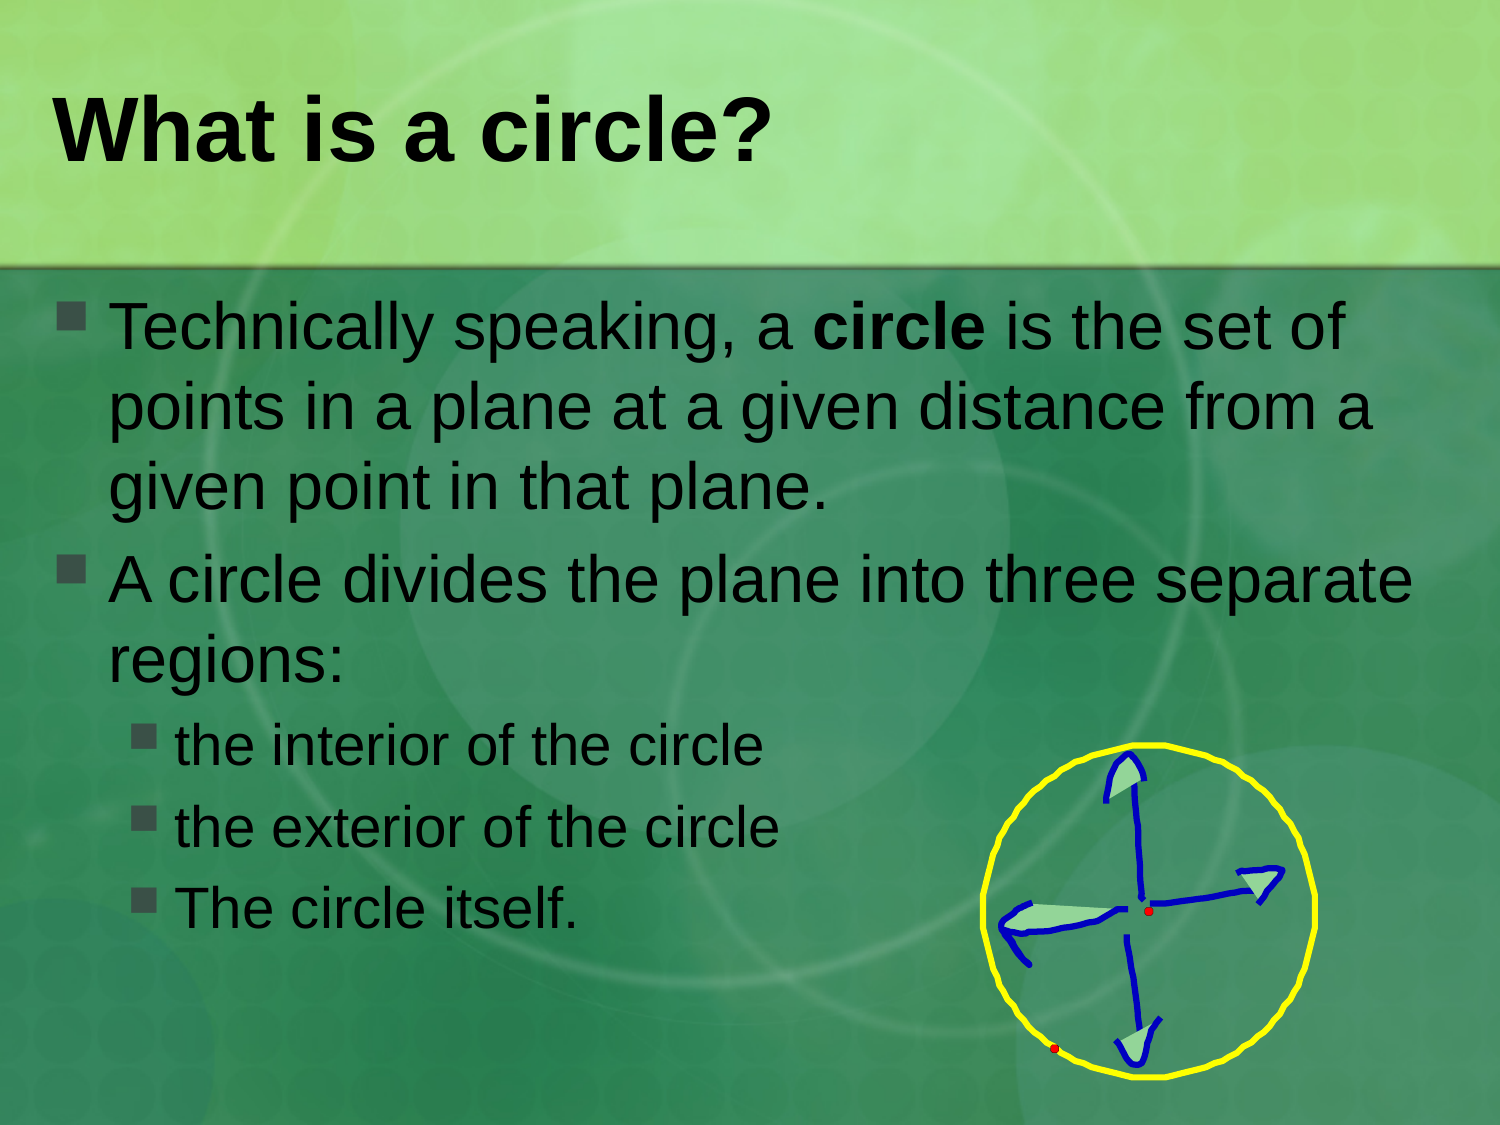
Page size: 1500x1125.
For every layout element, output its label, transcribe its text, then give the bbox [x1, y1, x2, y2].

list Technically speaking, a circle is the set of points in a plane at a given distance from a given point in that plane. A circle divides the plane into three separate regions: the interior of the circle the exterior of the circle The circle itself. [37, 274, 1463, 1101]
picture [0, 0, 1500, 1125]
title What is a circle? [37, 24, 1463, 226]
